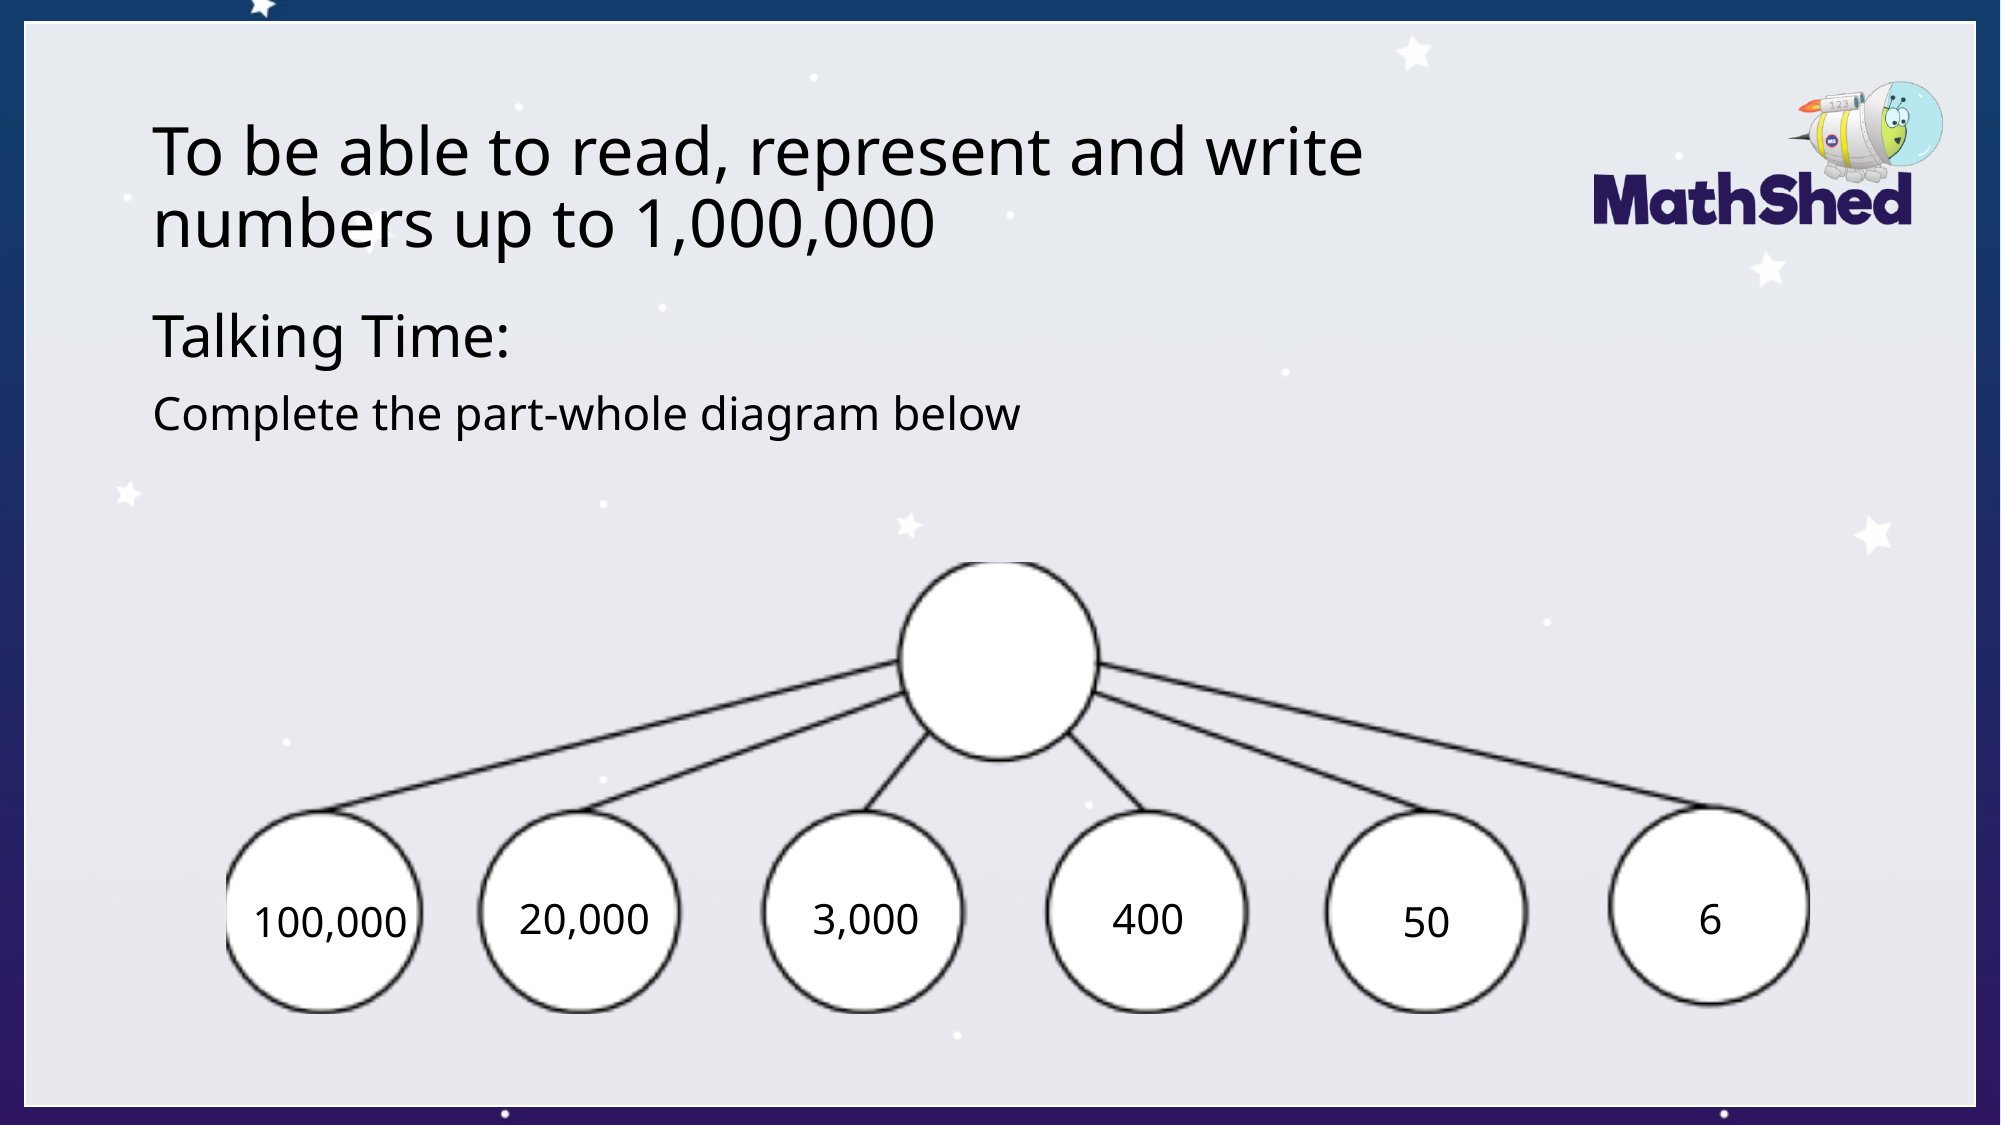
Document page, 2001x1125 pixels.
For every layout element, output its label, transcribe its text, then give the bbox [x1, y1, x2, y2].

list Talking Time: Complete the part-whole diagram below [137, 299, 1863, 1014]
picture [0, 0, 2001, 1125]
title To be able to read, represent and write numbers up to 1,000,000 [137, 81, 1578, 299]
